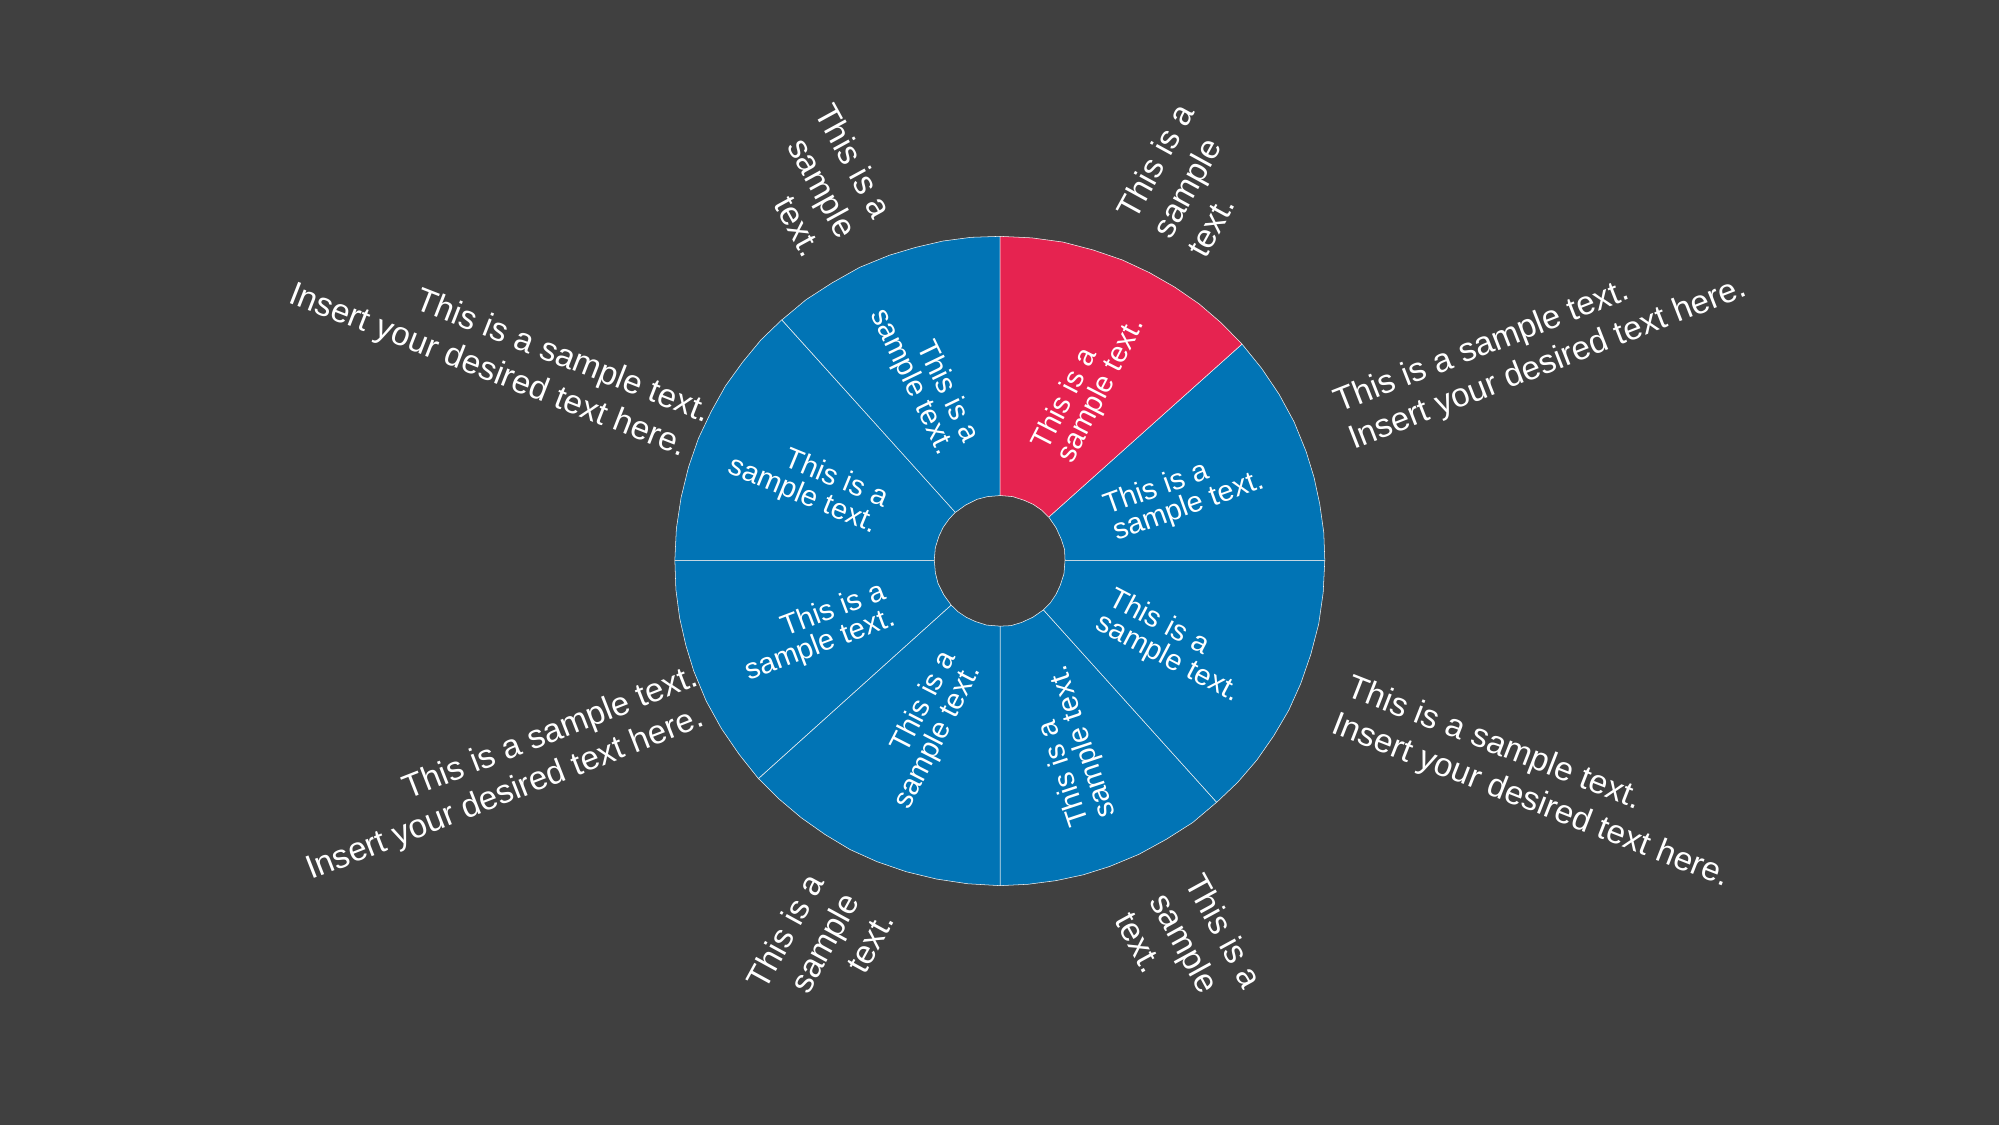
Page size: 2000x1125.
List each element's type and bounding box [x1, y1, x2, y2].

text_box [265, 95, 1779, 1035]
